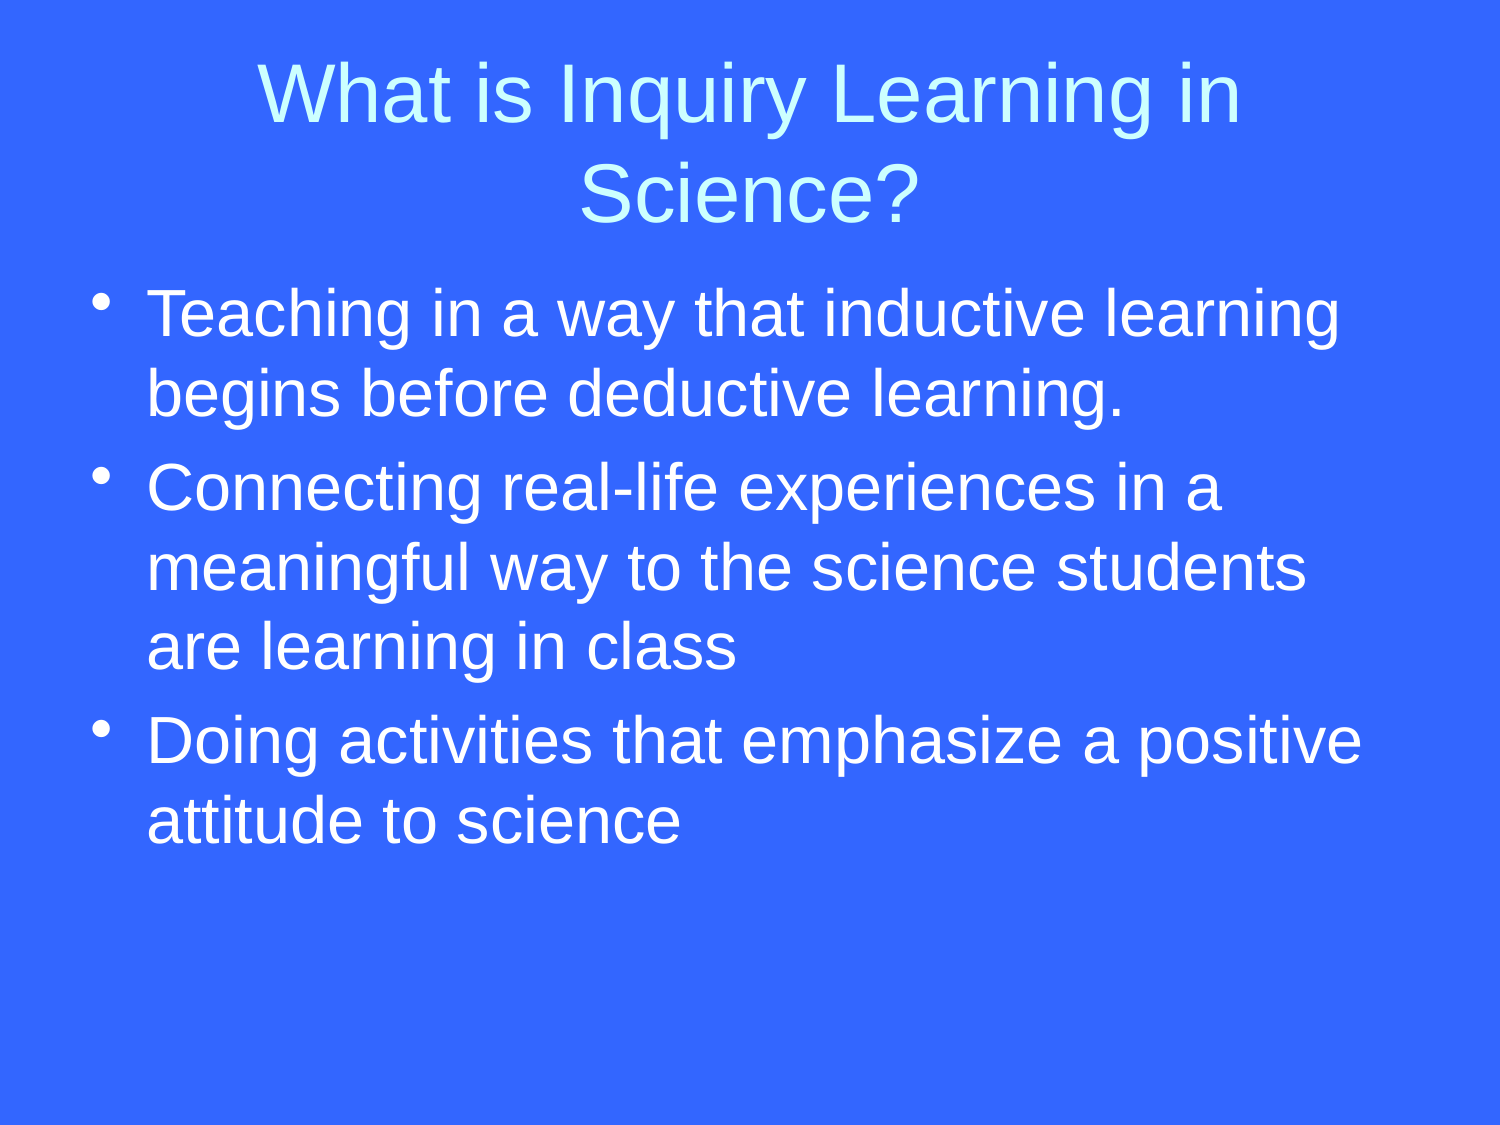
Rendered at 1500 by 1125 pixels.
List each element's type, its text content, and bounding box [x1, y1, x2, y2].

title What is Inquiry Learning in Science? [74, 44, 1426, 233]
list Teaching in a way that inductive learning begins before deductive learning. Connecting real-life experiences in a meaningful way to the science students are learning in class Doing activities that emphasize a positive attitude to science [74, 262, 1426, 1006]
